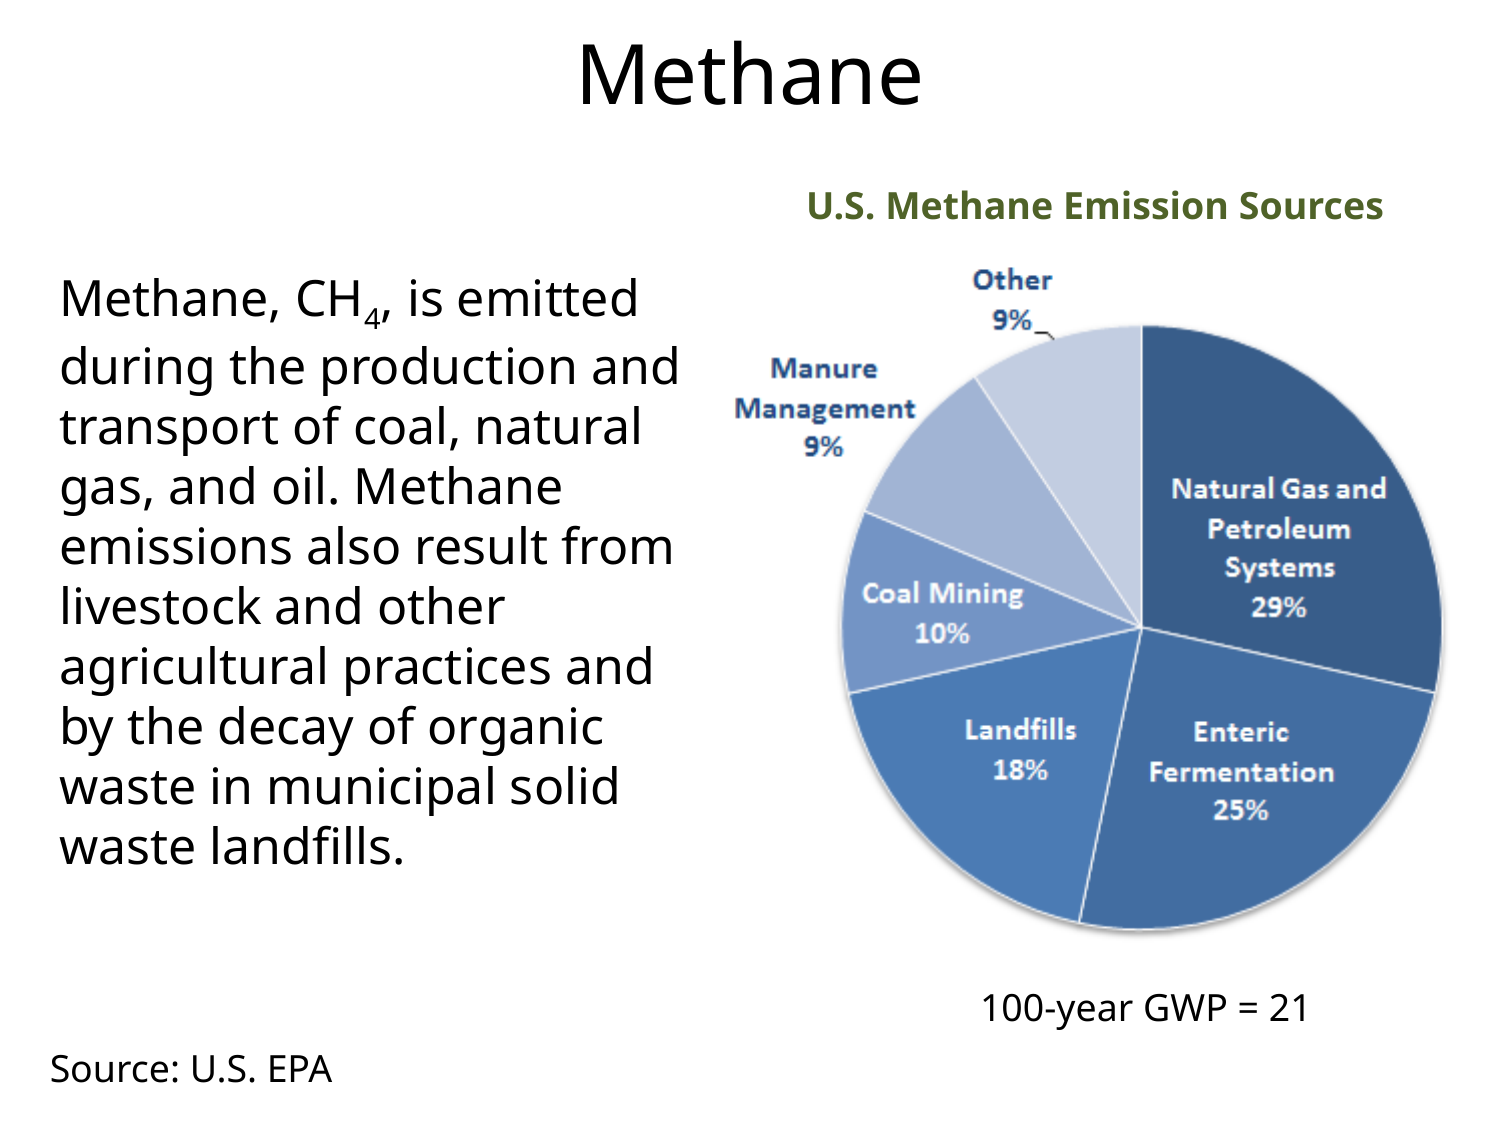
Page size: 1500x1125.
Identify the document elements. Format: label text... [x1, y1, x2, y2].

text_box U.S. Methane Emission Sources [714, 174, 1477, 235]
title Methane [75, 12, 1425, 130]
text_box Source: U.S. EPA [35, 1037, 348, 1098]
picture [713, 262, 1483, 963]
text_box 100-year GWP = 21 [965, 976, 1337, 1037]
text_box Methane, CH4, is emitted during the production and transport of coal, natural gas, and oil. Methane emissions also result from livestock and other agricultural practices and by the decay of organic waste in municipal solid waste landfills. [44, 259, 708, 883]
